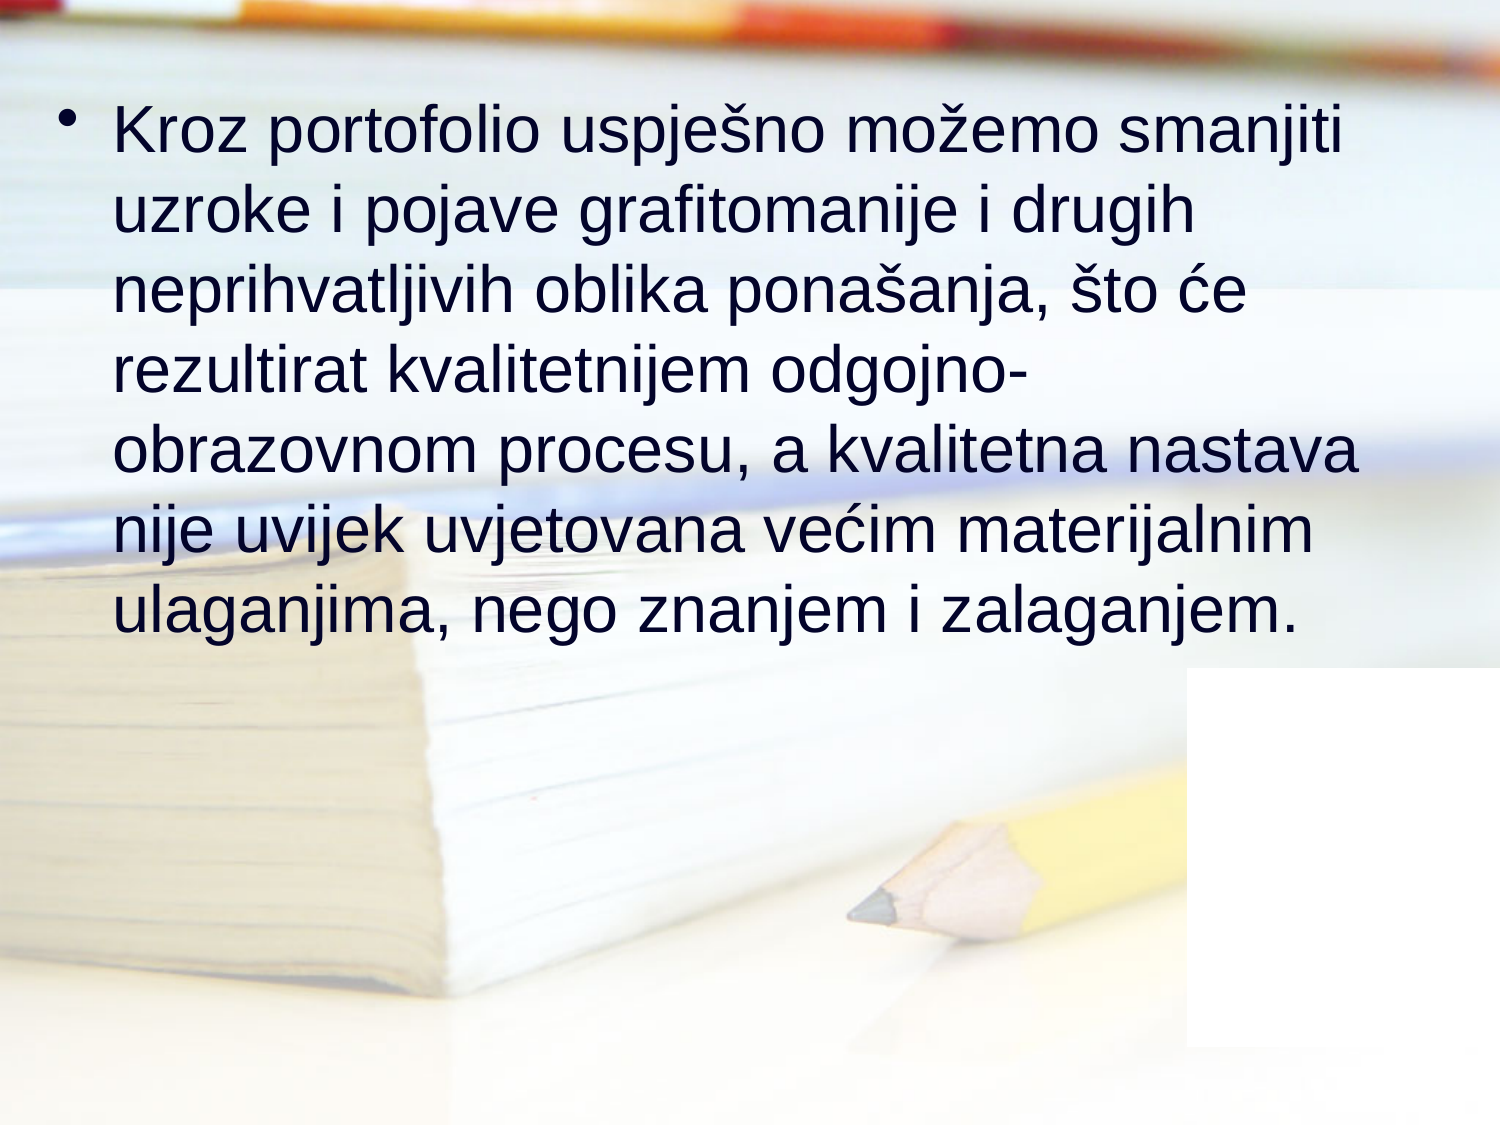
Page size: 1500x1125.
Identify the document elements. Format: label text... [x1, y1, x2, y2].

picture [0, 0, 1500, 1125]
list Kroz portofolio uspješno možemo smanjiti uzroke i pojave grafitomanije i drugih neprihvatljivih oblika ponašanja, što će rezultirat kvalitetnijem odgojno-obrazovnom procesu, a kvalitetna nastava nije uvijek uvjetovana većim materijalnim ulaganjima, nego znanjem i zalaganjem. [41, 78, 1377, 976]
